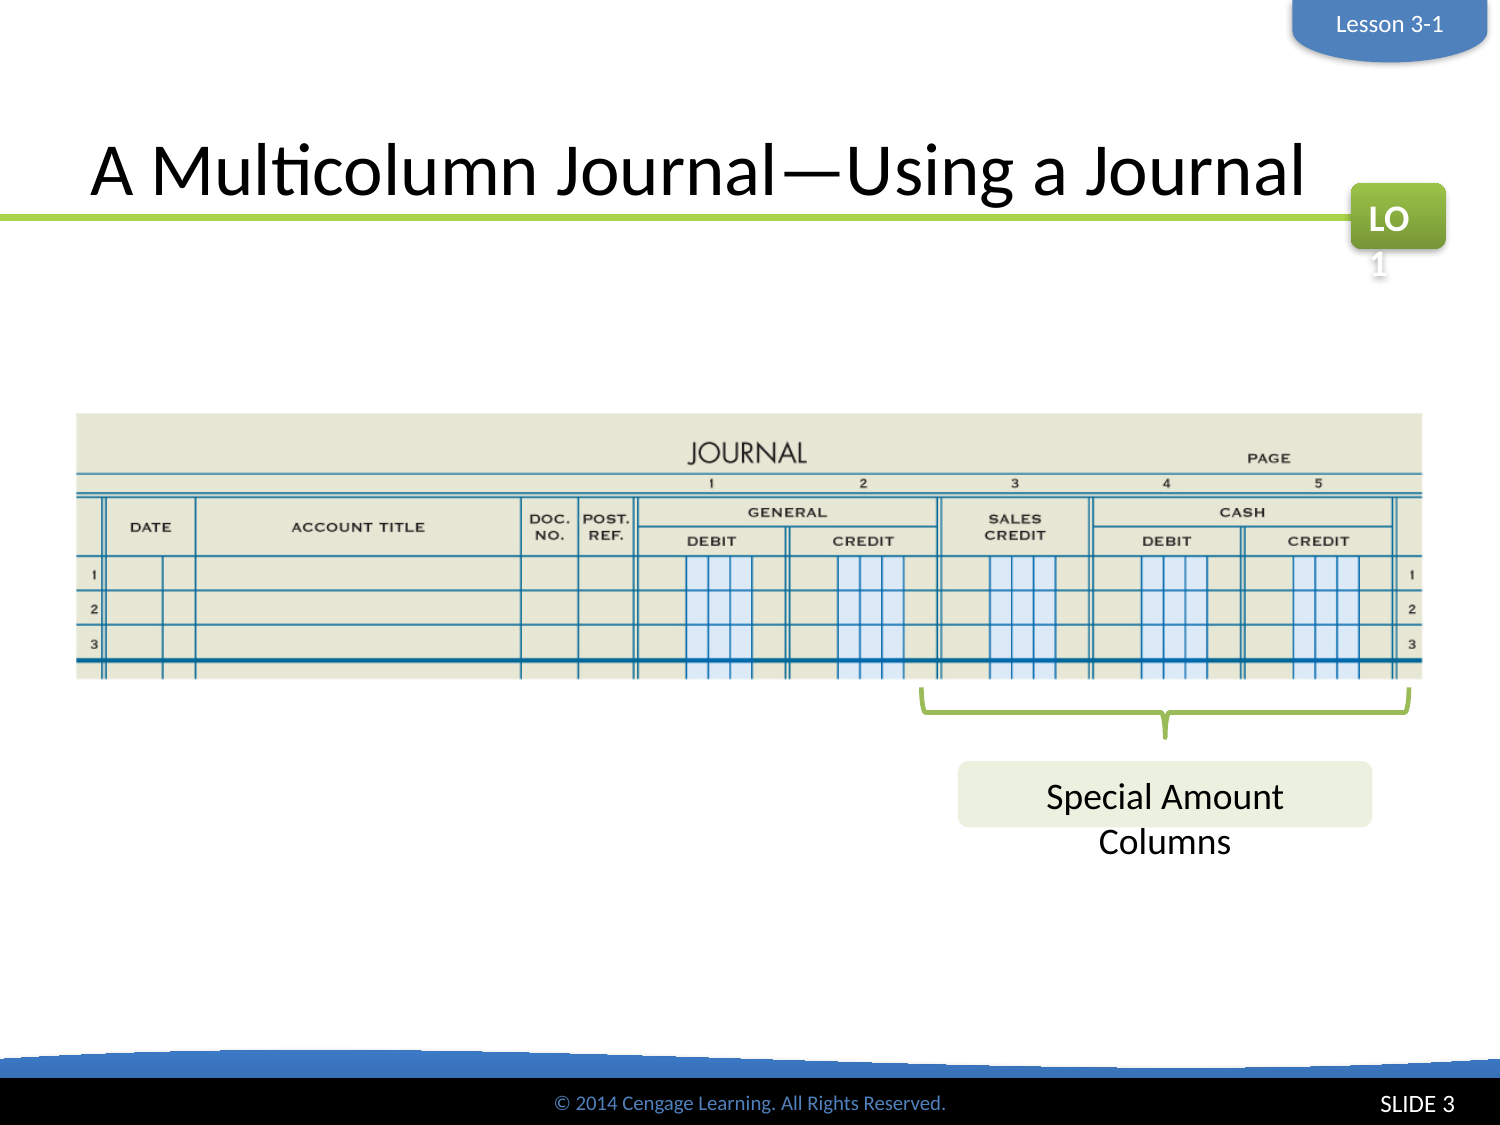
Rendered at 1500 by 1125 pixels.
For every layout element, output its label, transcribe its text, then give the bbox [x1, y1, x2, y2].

slide_number SLIDE 3 [1170, 1080, 1470, 1125]
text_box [921, 687, 1410, 829]
title A Multicolumn Journal—Using a Journal [75, 29, 1350, 218]
text_box LO1 [1350, 183, 1446, 250]
picture [74, 412, 1426, 682]
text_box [1292, 0, 1488, 63]
